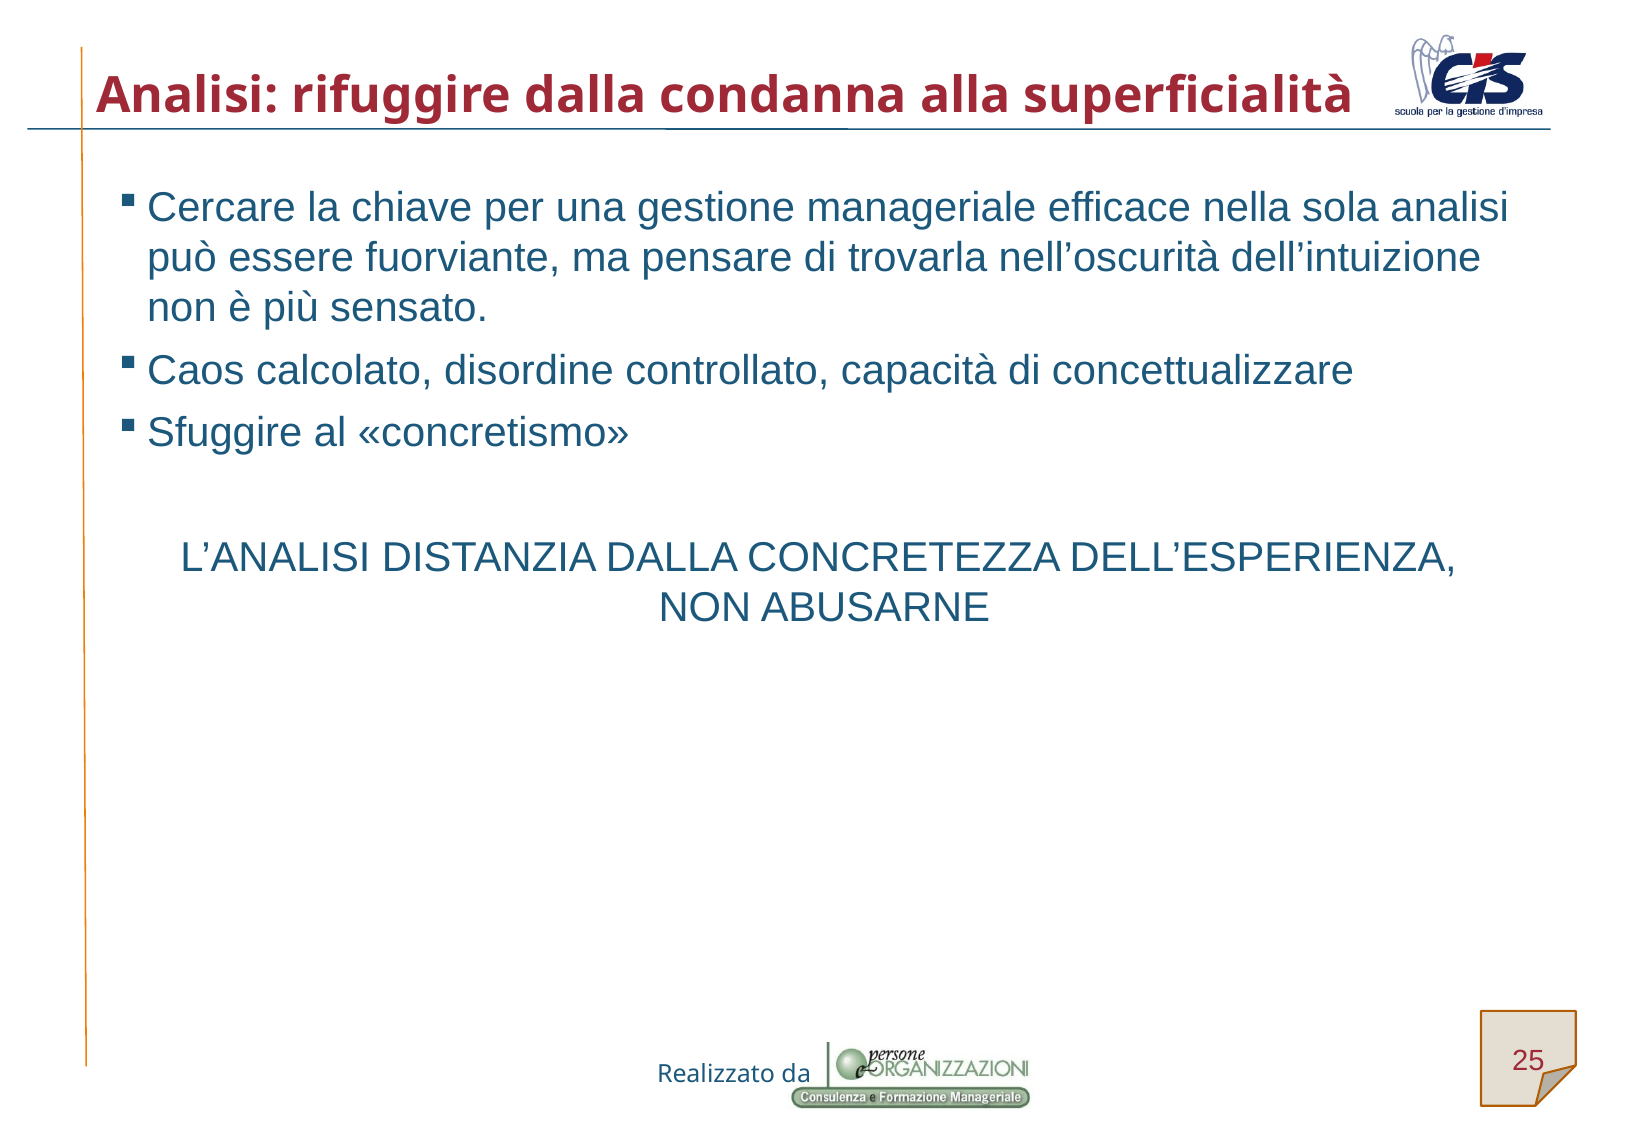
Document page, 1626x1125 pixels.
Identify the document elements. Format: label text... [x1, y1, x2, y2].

picture [787, 1042, 1036, 1117]
picture [787, 1070, 792, 1080]
text_box Cercare la chiave per una gestione manageriale efficace nella sola analisi può essere fuorviante, ma pensare di trovarla nell’oscurità dell’intuizione non è più sensato. Caos calcolato, disordine controllato, capacità di concettualizzare Sfuggire al «concretismo» L’ANALISI DISTANZIA DALLA CONCRETEZZA DELL’ESPERIENZA, NON ABUSARNE [103, 172, 1545, 638]
picture [1390, 30, 1545, 121]
title Analisi: rifuggire dalla condanna alla superficialità [81, 33, 1544, 153]
slide_number 25 [1486, 1028, 1571, 1089]
